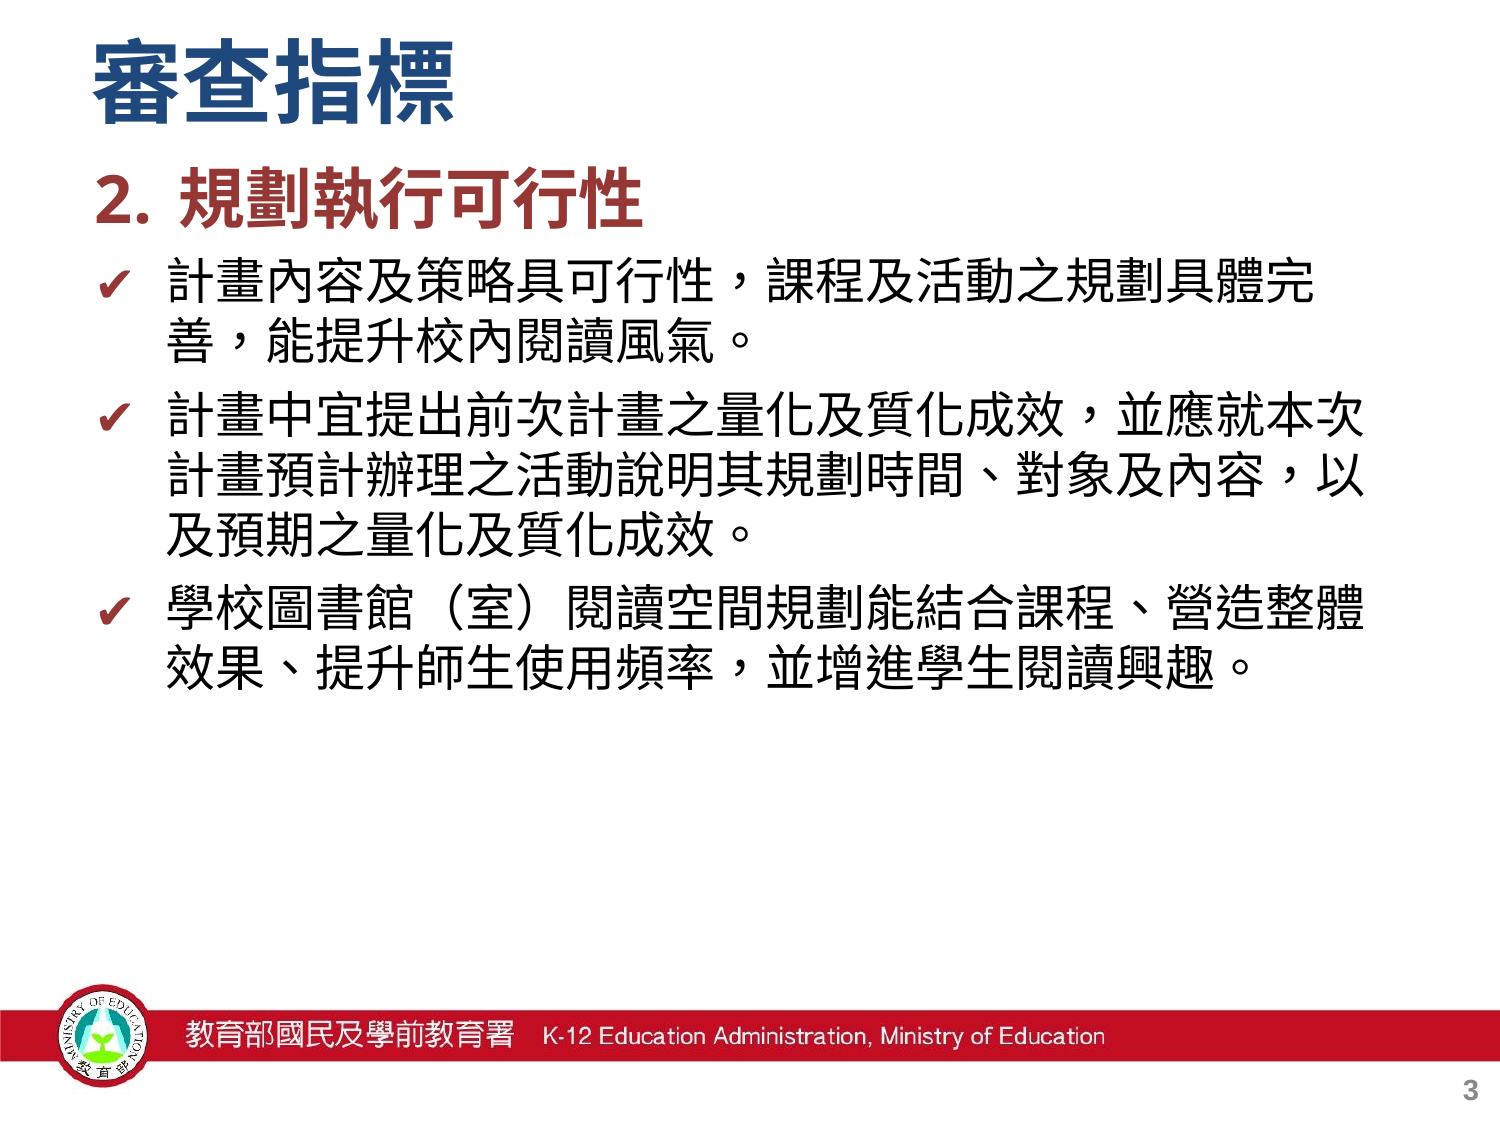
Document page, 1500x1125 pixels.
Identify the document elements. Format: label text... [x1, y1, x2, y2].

title 審查指標 [75, 9, 1425, 149]
list 規劃執行可行性 計畫內容及策略具可行性，課程及活動之規劃具體完善，能提升校內閱讀風氣。 計畫中宜提出前次計畫之量化及質化成效，並應就本次計畫預計辦理之活動說明其規劃時間、對象及內容，以及預期之量化及質化成效。 學校圖書館（室）閱讀空間規劃能結合課程、營造整體效果、提升師生使用頻率，並增進學生閱讀興趣。 [75, 149, 1425, 975]
slide_number 2 [1144, 1058, 1495, 1119]
picture [0, 0, 1500, 1125]
